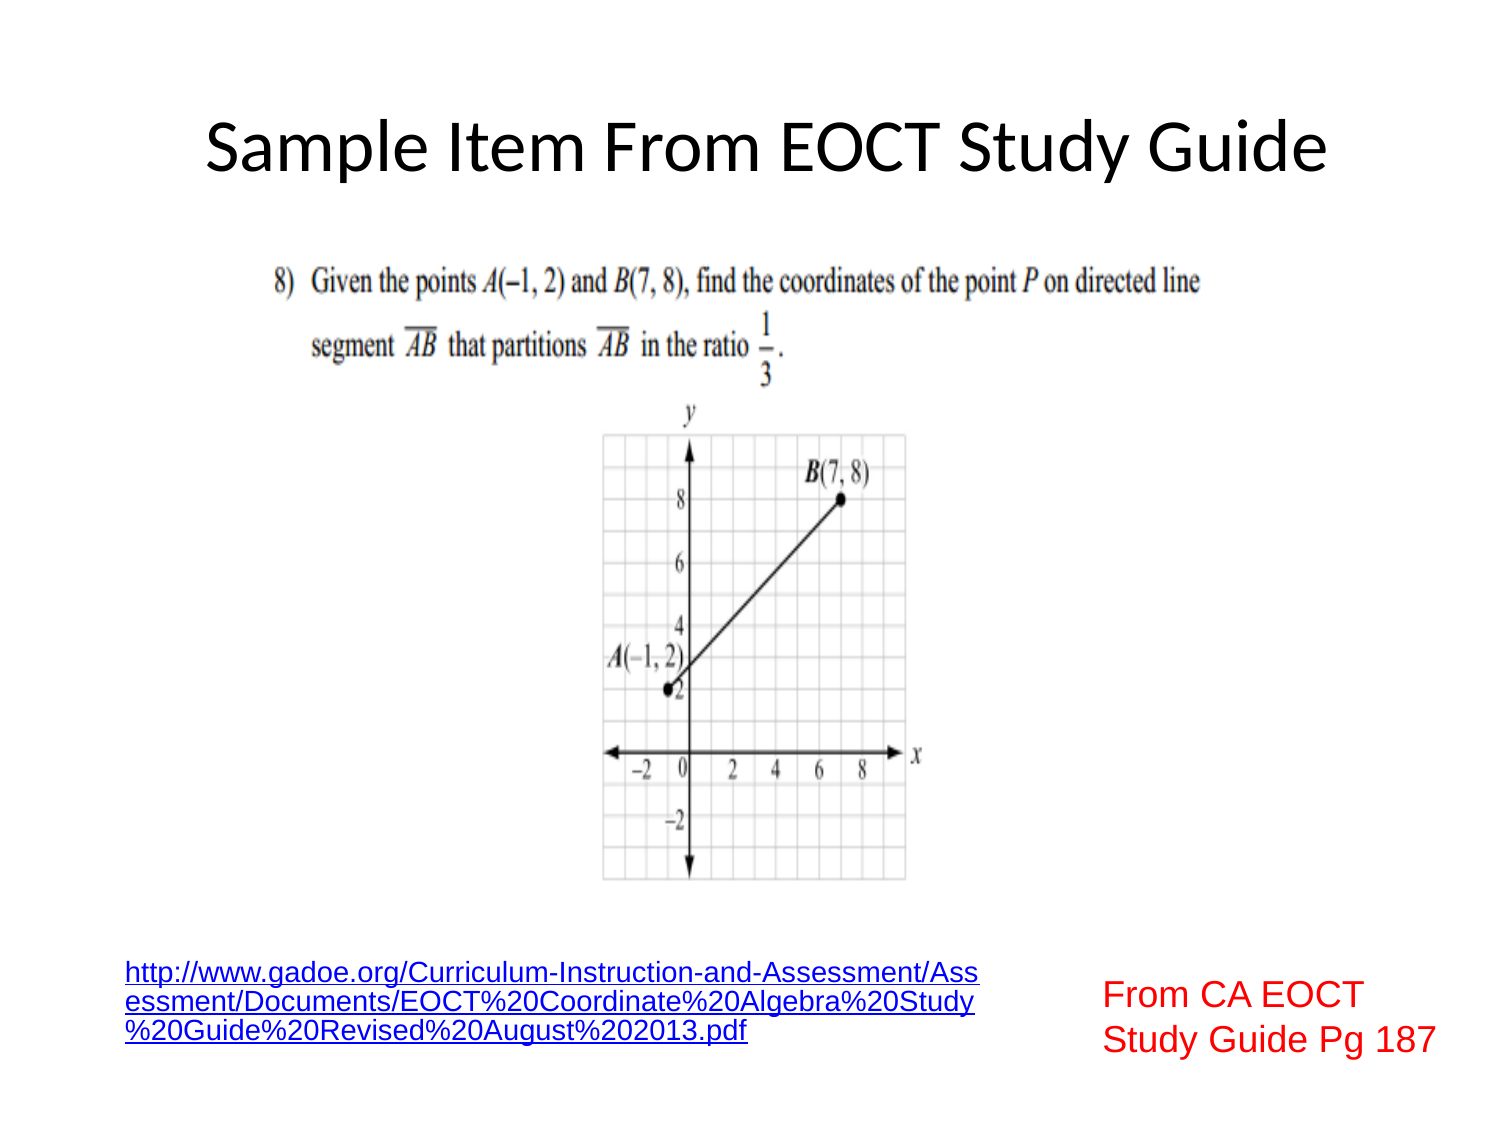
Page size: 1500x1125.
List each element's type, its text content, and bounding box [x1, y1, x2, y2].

picture [249, 224, 1221, 913]
title Sample Item From EOCT Study Guide [110, 45, 1425, 238]
text_box From CA EOCT Study Guide Pg 187 [1087, 962, 1475, 1068]
text_box http://www.gadoe.org/Curriculum-Instruction-and-Assessment/Assessment/Documents/EOCT%20Coordinate%20Algebra%20Study%20Guide%20Revised%20August%202013.pdf [110, 945, 1000, 996]
